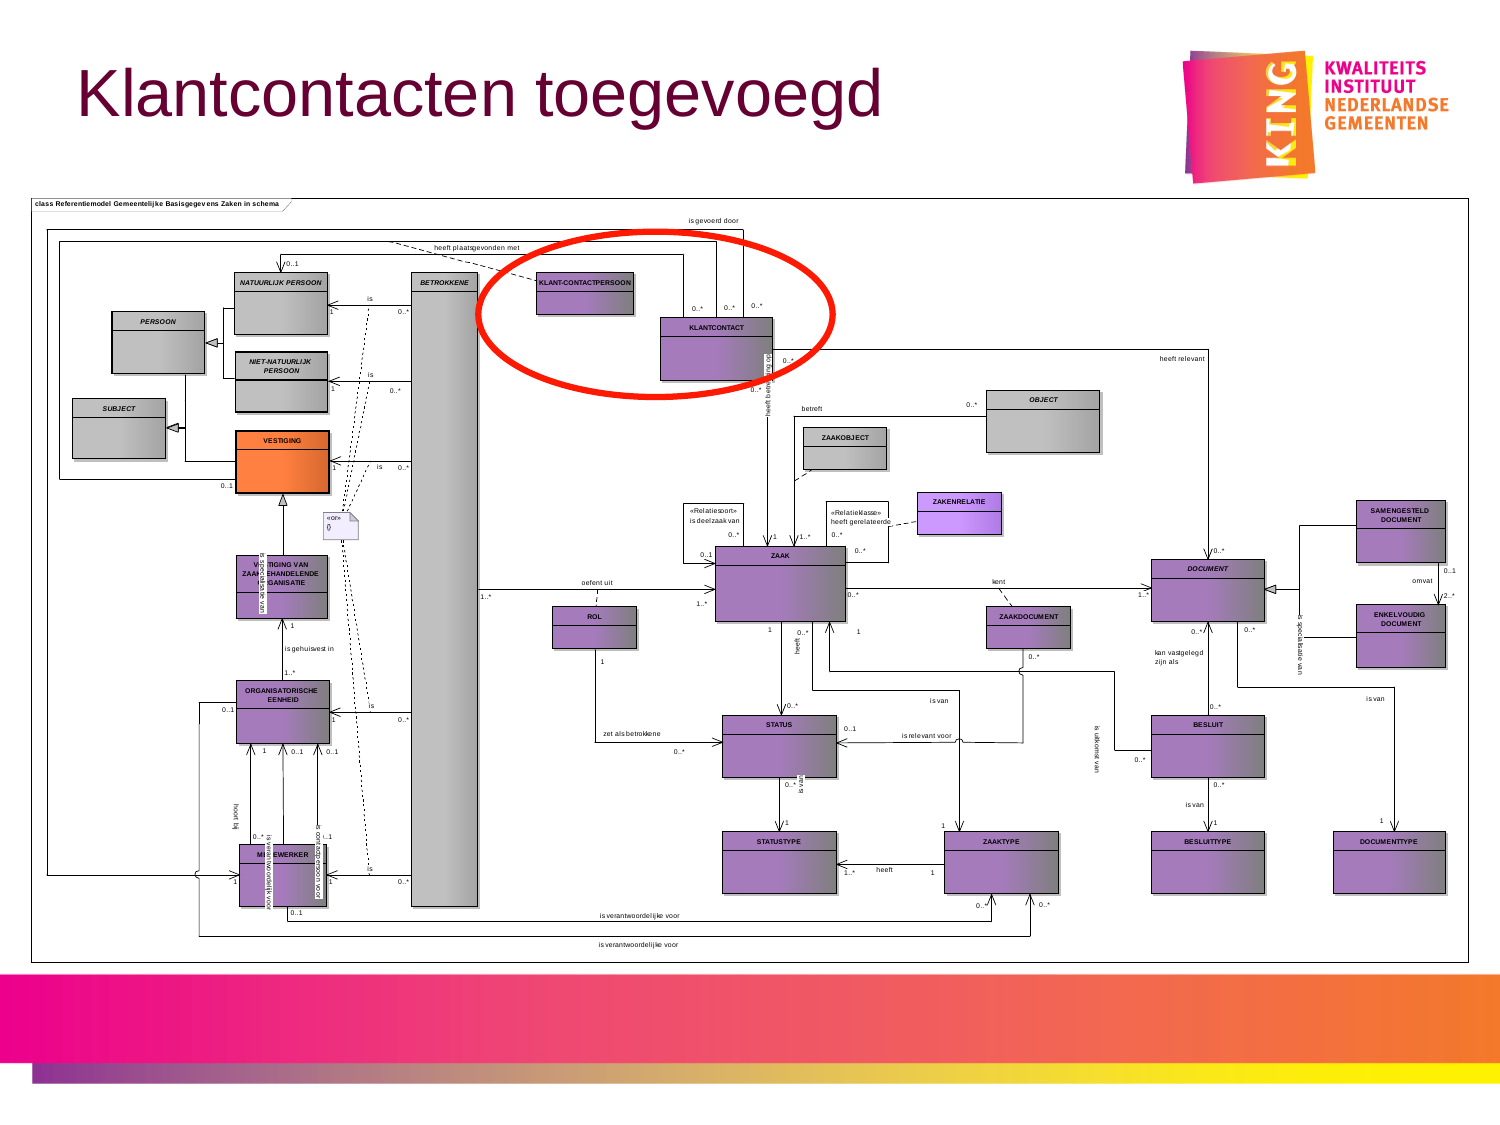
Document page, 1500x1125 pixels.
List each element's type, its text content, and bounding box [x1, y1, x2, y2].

title Klantcontacten toegevoegd [76, 0, 1427, 188]
picture [0, 0, 1500, 1125]
